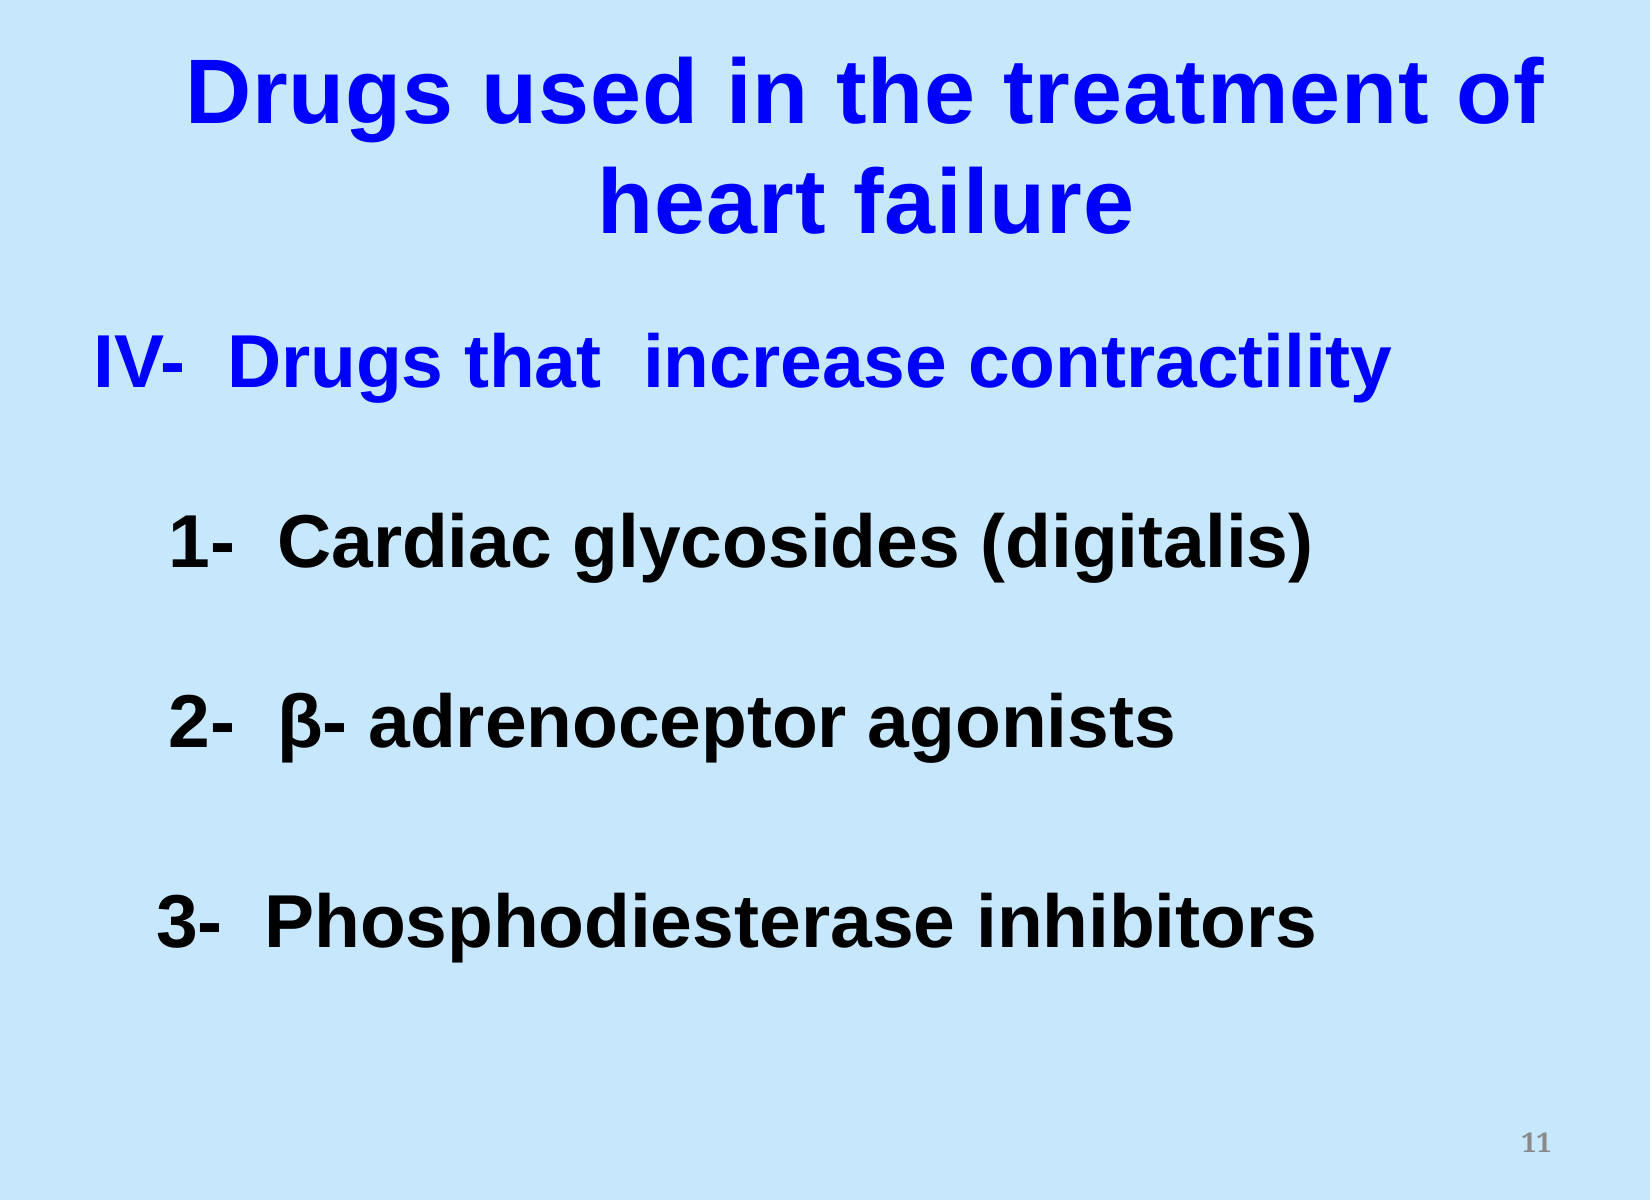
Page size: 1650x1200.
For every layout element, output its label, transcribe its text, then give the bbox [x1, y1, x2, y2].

text_box Drugs used in the treatment of heart failure IV- Drugs that increase contractility 1- Cardiac glycosides (digitalis) 2- β- adrenoceptor agonists 3- Phosphodiesterase inhibitors [79, 24, 1650, 1200]
